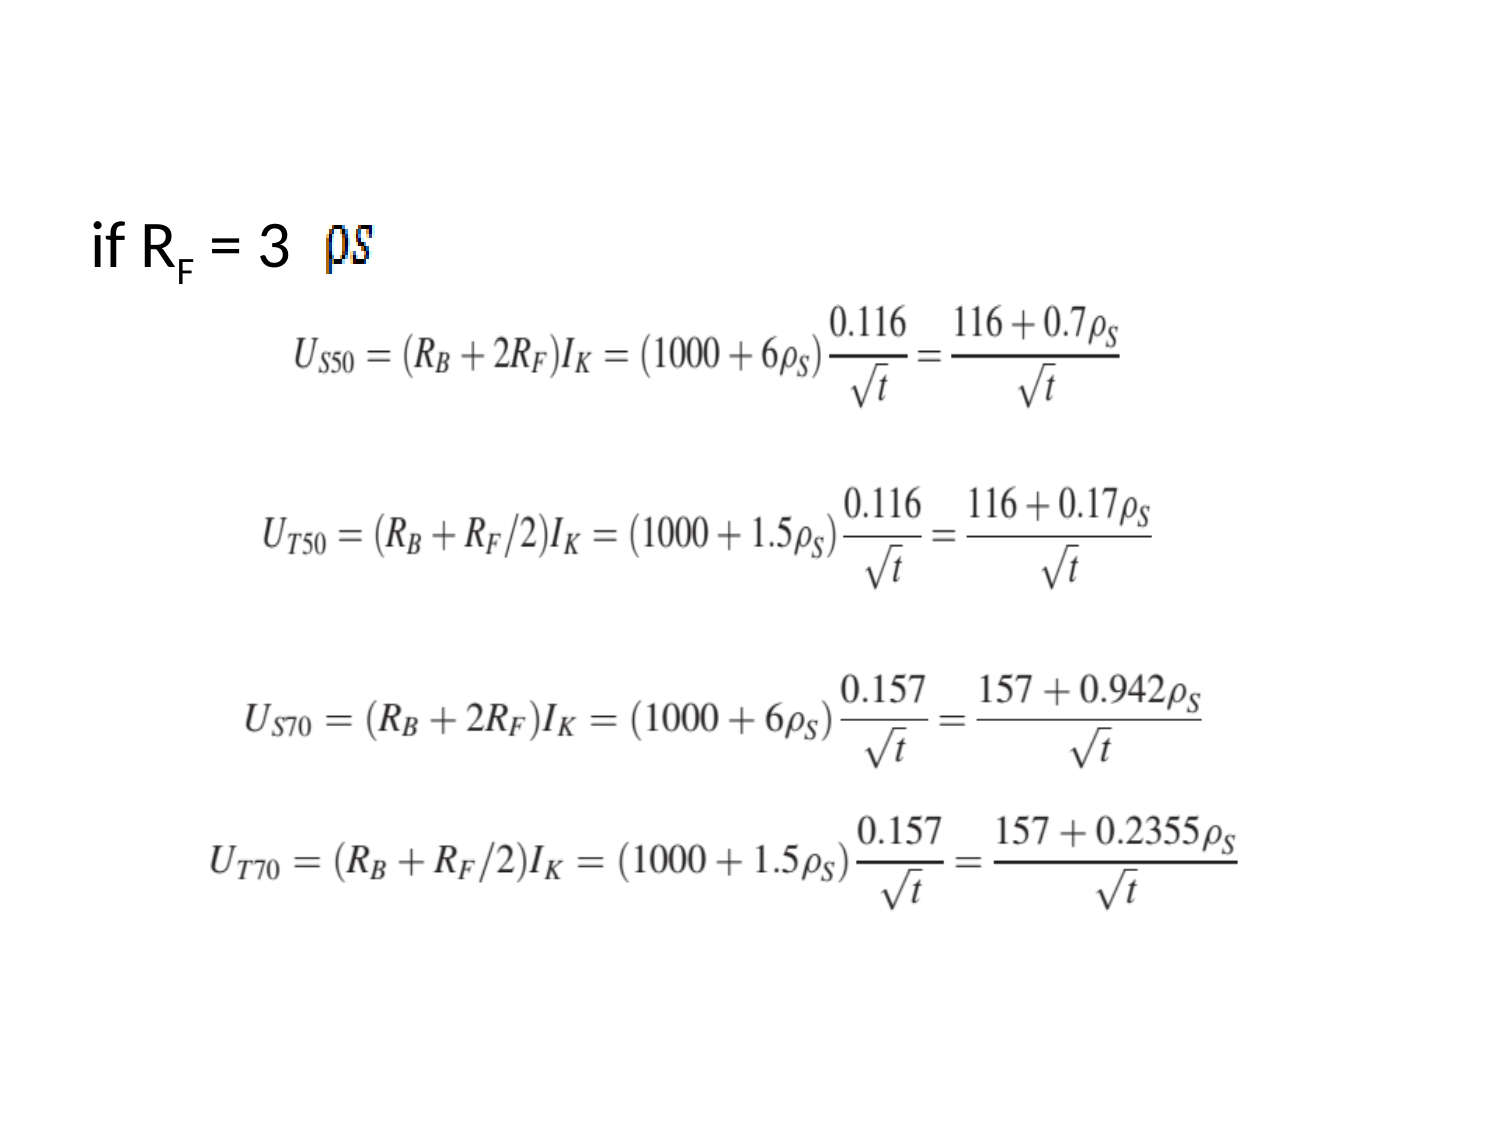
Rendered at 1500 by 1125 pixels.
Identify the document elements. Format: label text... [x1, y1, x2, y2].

picture [212, 187, 1226, 613]
picture [199, 662, 1313, 926]
list if RF = 3 [75, 99, 1425, 1005]
